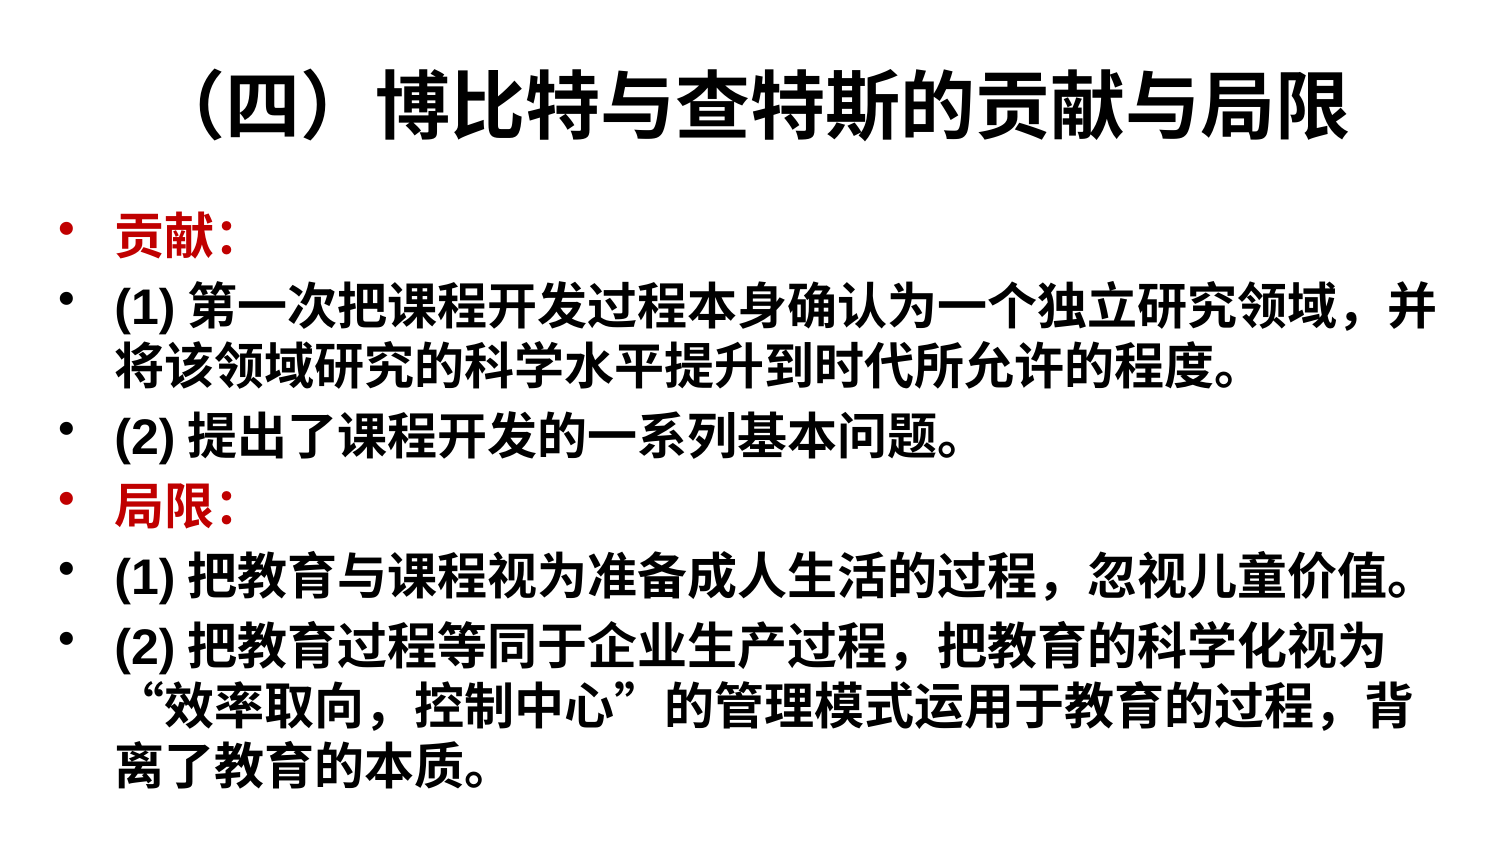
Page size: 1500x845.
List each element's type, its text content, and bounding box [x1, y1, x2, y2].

title （四）博比特与查特斯的贡献与局限 [74, 33, 1426, 175]
list 贡献： (1)第一次把课程开发过程本身确认为一个独立研究领域，并将该领域研究的科学水平提升到时代所允许的程度。 (2)提出了课程开发的一系列基本问题。 局限： (1)把教育与课程视为准备成人生活的过程，忽视儿童价值。 (2)把教育过程等同于企业生产过程，把教育的科学化视为“效率取向，控制中心”的管理模式运用于教育的过程，背离了教育的本质。 [43, 196, 1465, 811]
